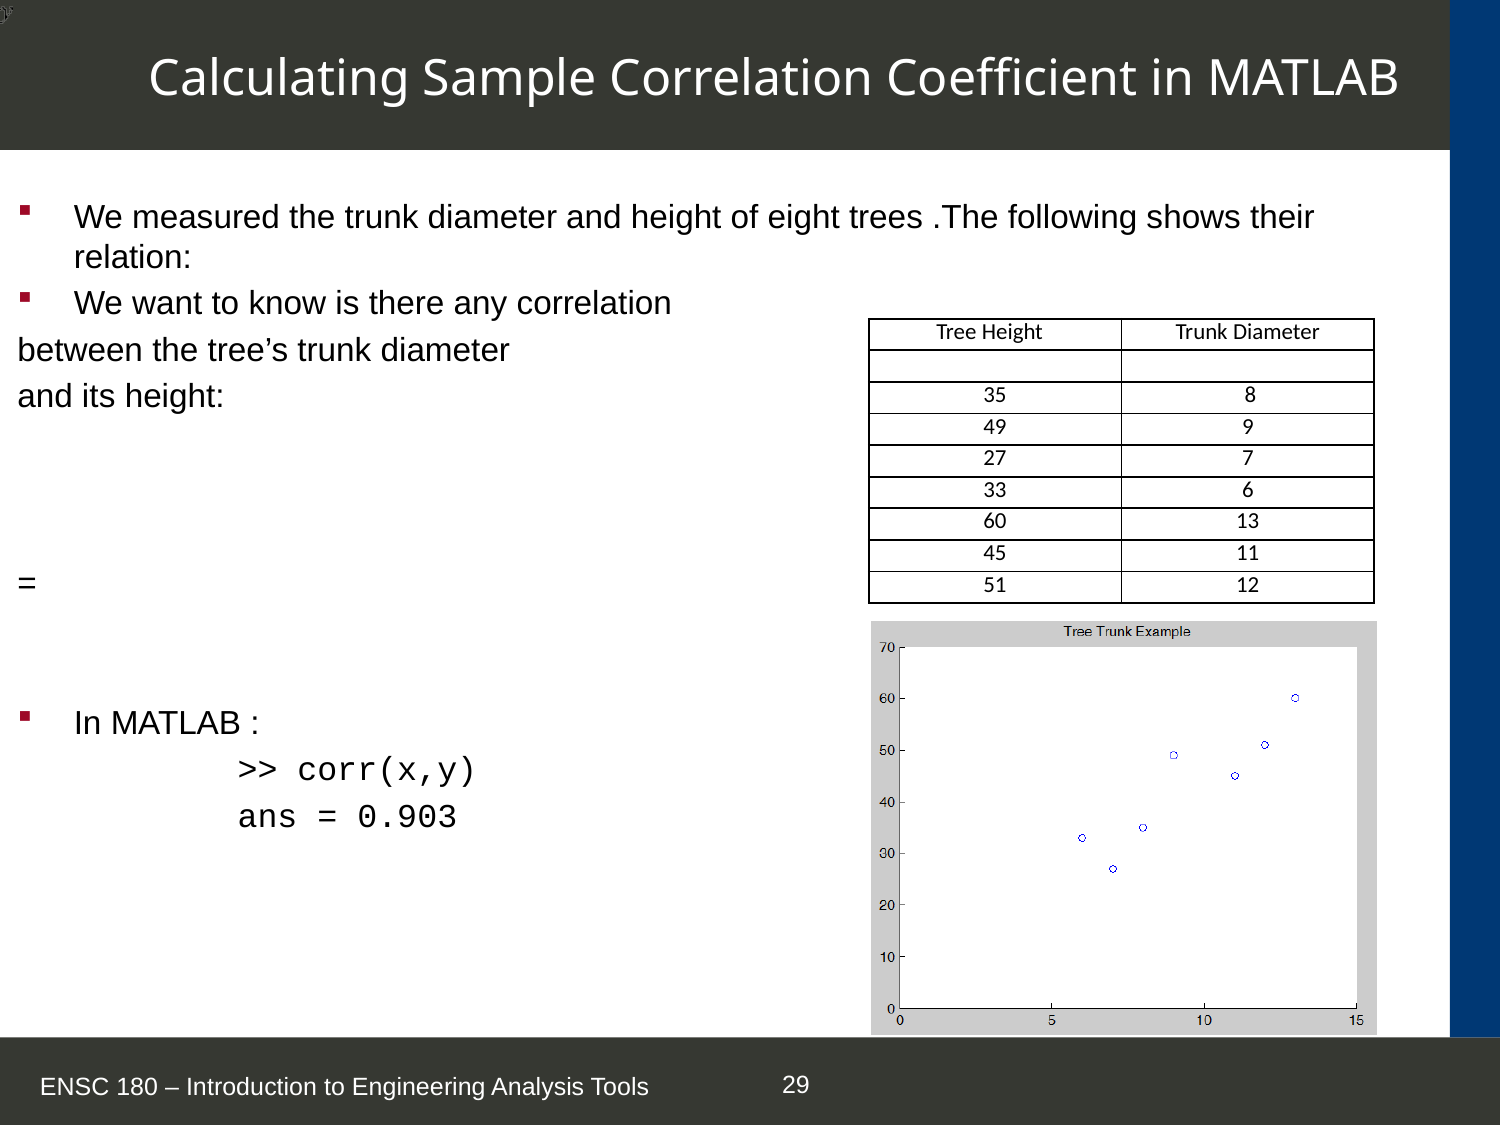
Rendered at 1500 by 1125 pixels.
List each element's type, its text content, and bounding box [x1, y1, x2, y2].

footer ENSC 180 – Introduction to Engineering Analysis Tools [24, 1062, 680, 1125]
picture [870, 621, 1377, 1035]
title Calculating Sample Correlation Coefficient in MATLAB [112, 37, 1450, 138]
picture [0, 0, 13, 32]
